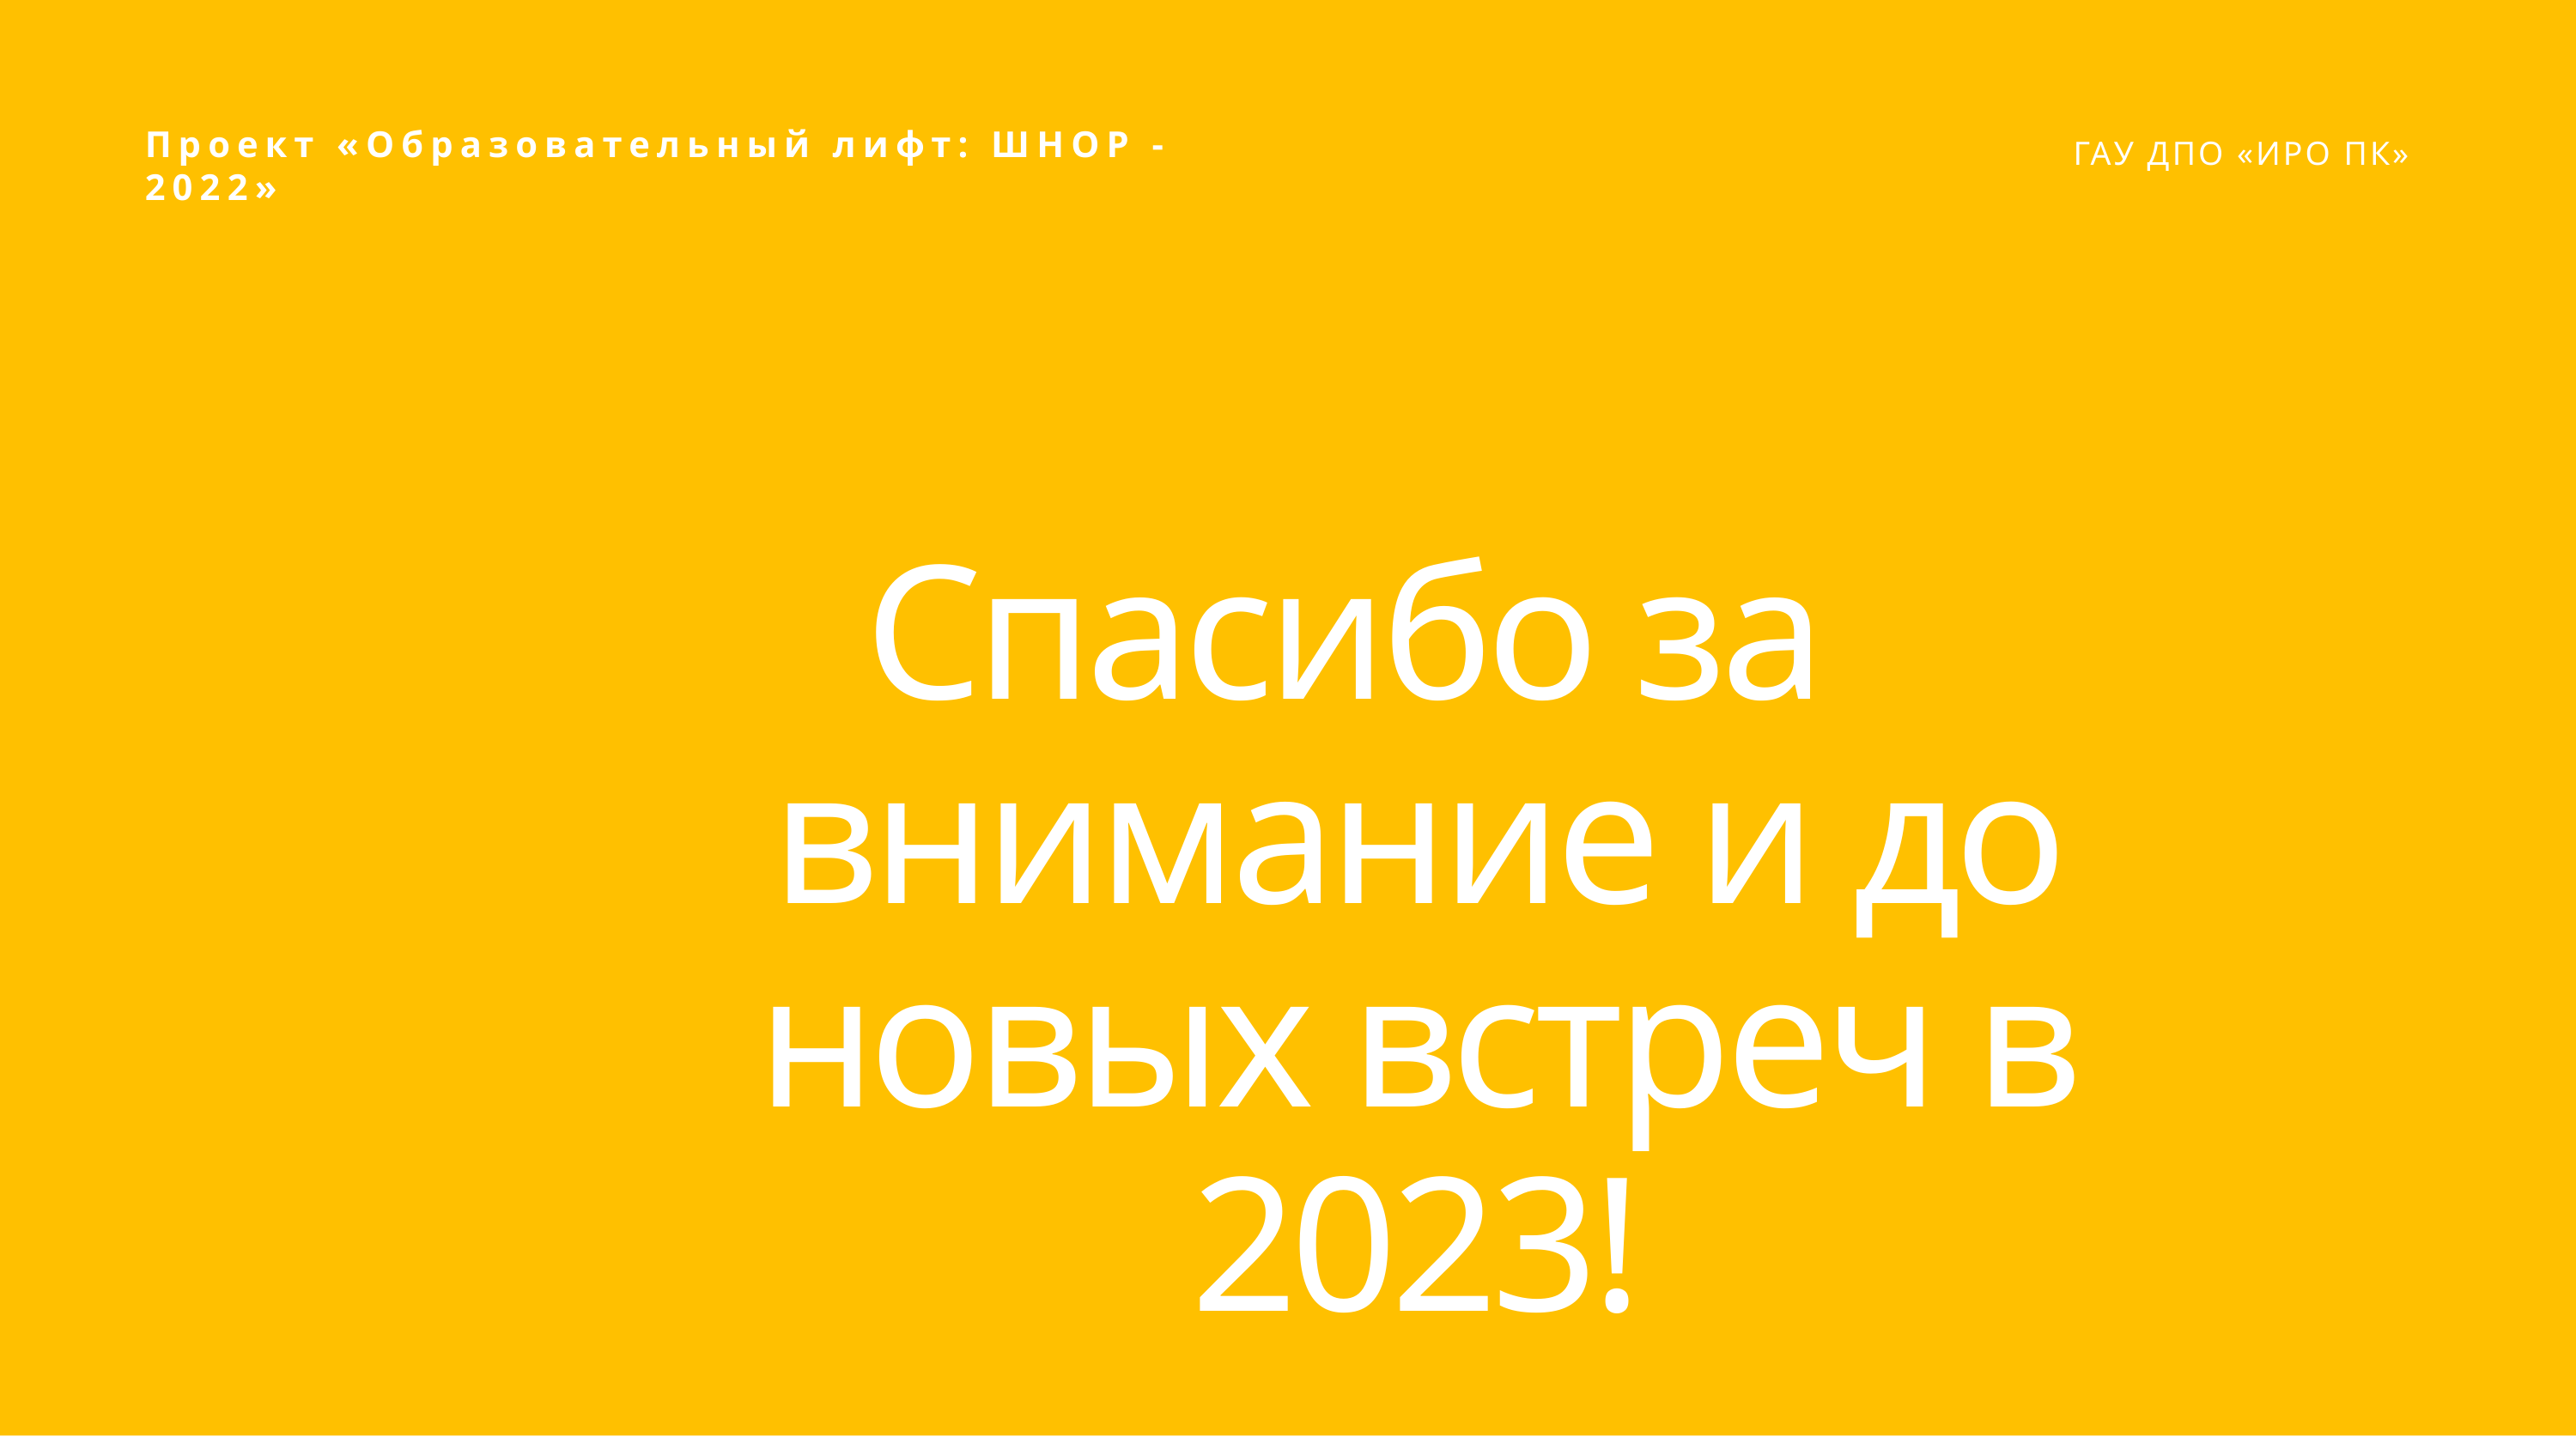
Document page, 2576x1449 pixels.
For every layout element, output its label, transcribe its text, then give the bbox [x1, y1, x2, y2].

text_box Спасибо за внимание и до новых встреч в 2023! [536, 509, 2147, 1349]
text_box ГАУ ДПО «ИРО ПК» [2071, 130, 2433, 172]
text_box Проект «Образовательный лифт: ШНОР - 2022» [143, 119, 1235, 208]
text_box [0, 0, 2576, 1438]
